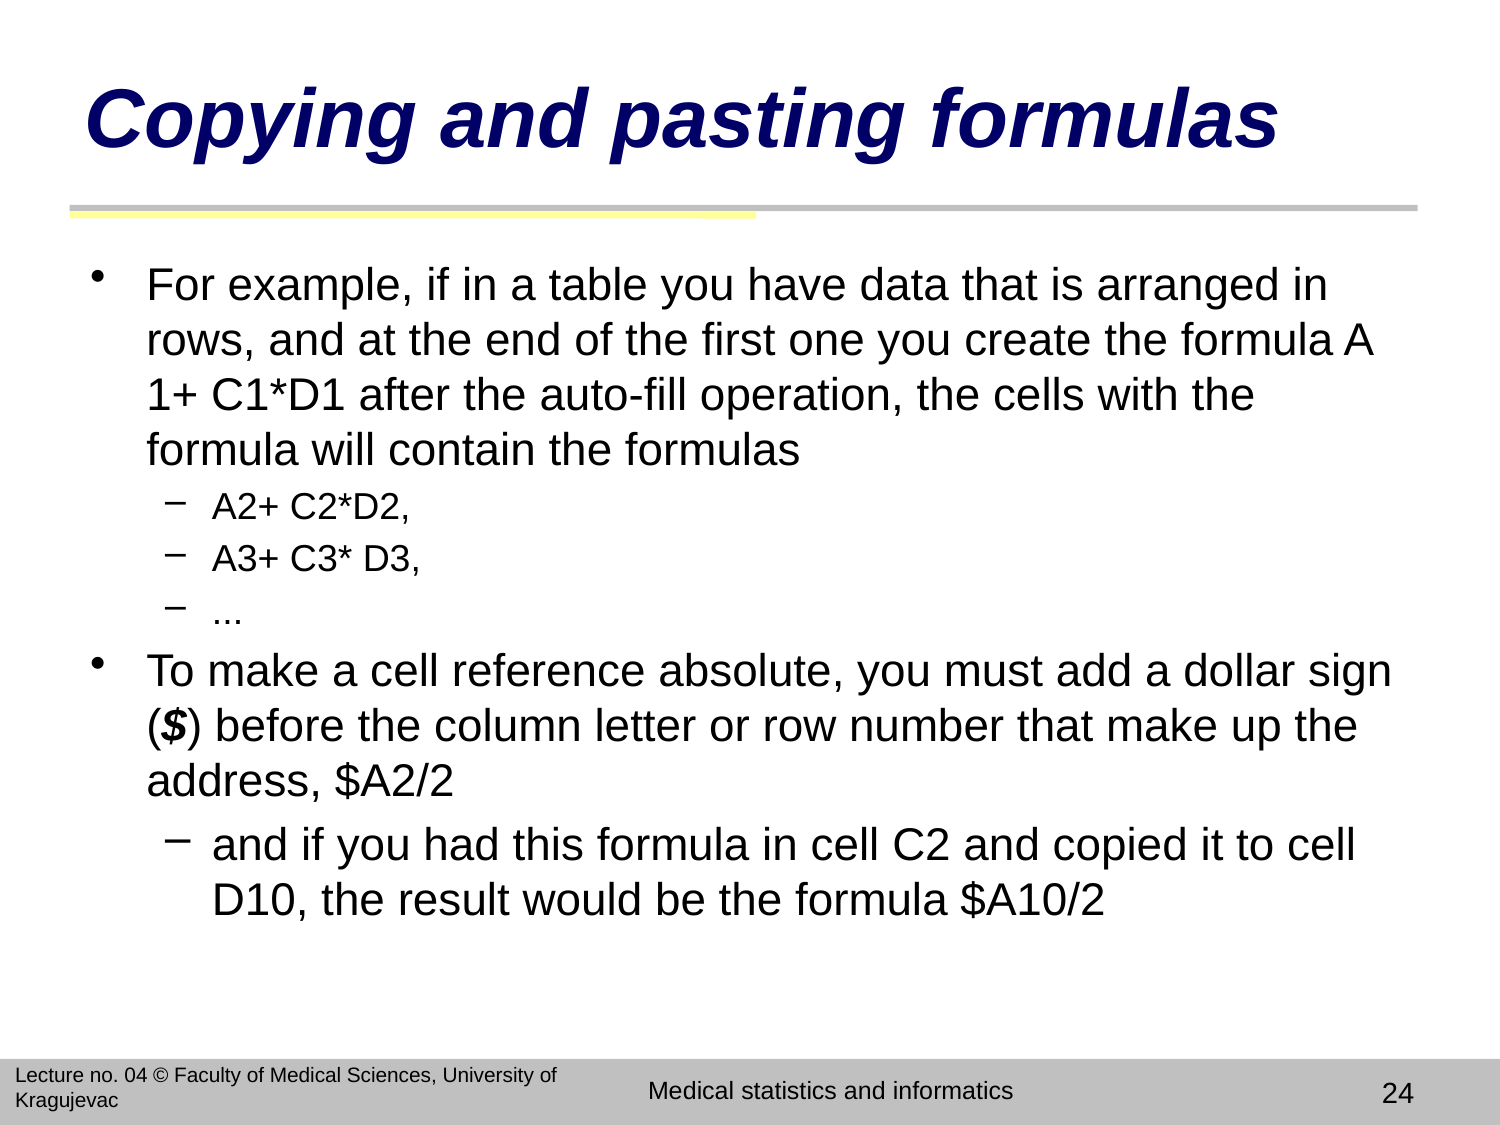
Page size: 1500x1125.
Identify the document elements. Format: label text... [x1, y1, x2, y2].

slide_number Lecture no. 04 © Faculty of Medical Sciences, University of Kragujevac [0, 1053, 619, 1108]
list For example, if in a table you have data that is arranged in rows, and at the end of the first one you create the formula A 1+ C1*D1 after the auto-fill operation, the cells with the formula will contain the formulas A2+ C2*D2, A3+ C3* D3, ... To make a cell reference absolute, you must add a dollar sign ($) before the column letter or row number that make up the address, $A2/2 and if you had this formula in cell C2 and copied it to cell D10, the result would be the formula $A10/2 [74, 246, 1426, 1023]
title Copying and pasting formulas [69, 19, 1426, 208]
footer Medical statistics and informatics [512, 1066, 1151, 1125]
slide_number 24 [1166, 1066, 1430, 1125]
